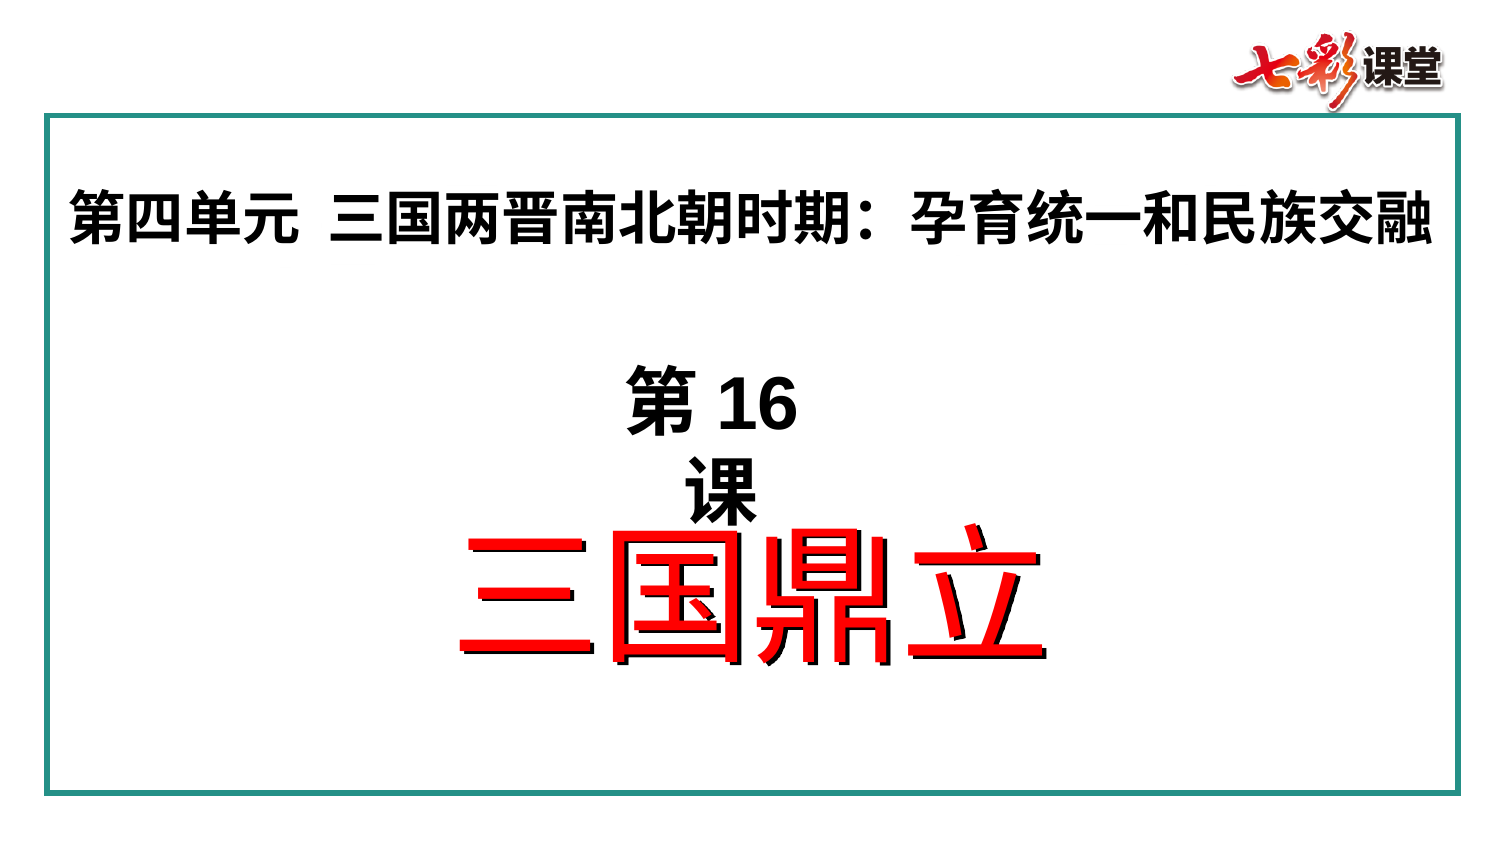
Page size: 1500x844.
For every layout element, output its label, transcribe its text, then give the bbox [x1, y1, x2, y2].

picture [1228, 26, 1449, 113]
text_box 第四单元 三国两晋南北朝时期：孕育统一和民族交融 [52, 173, 1500, 260]
text_box 第16课 [572, 347, 869, 492]
text_box 三国鼎立 [41, 492, 1459, 688]
